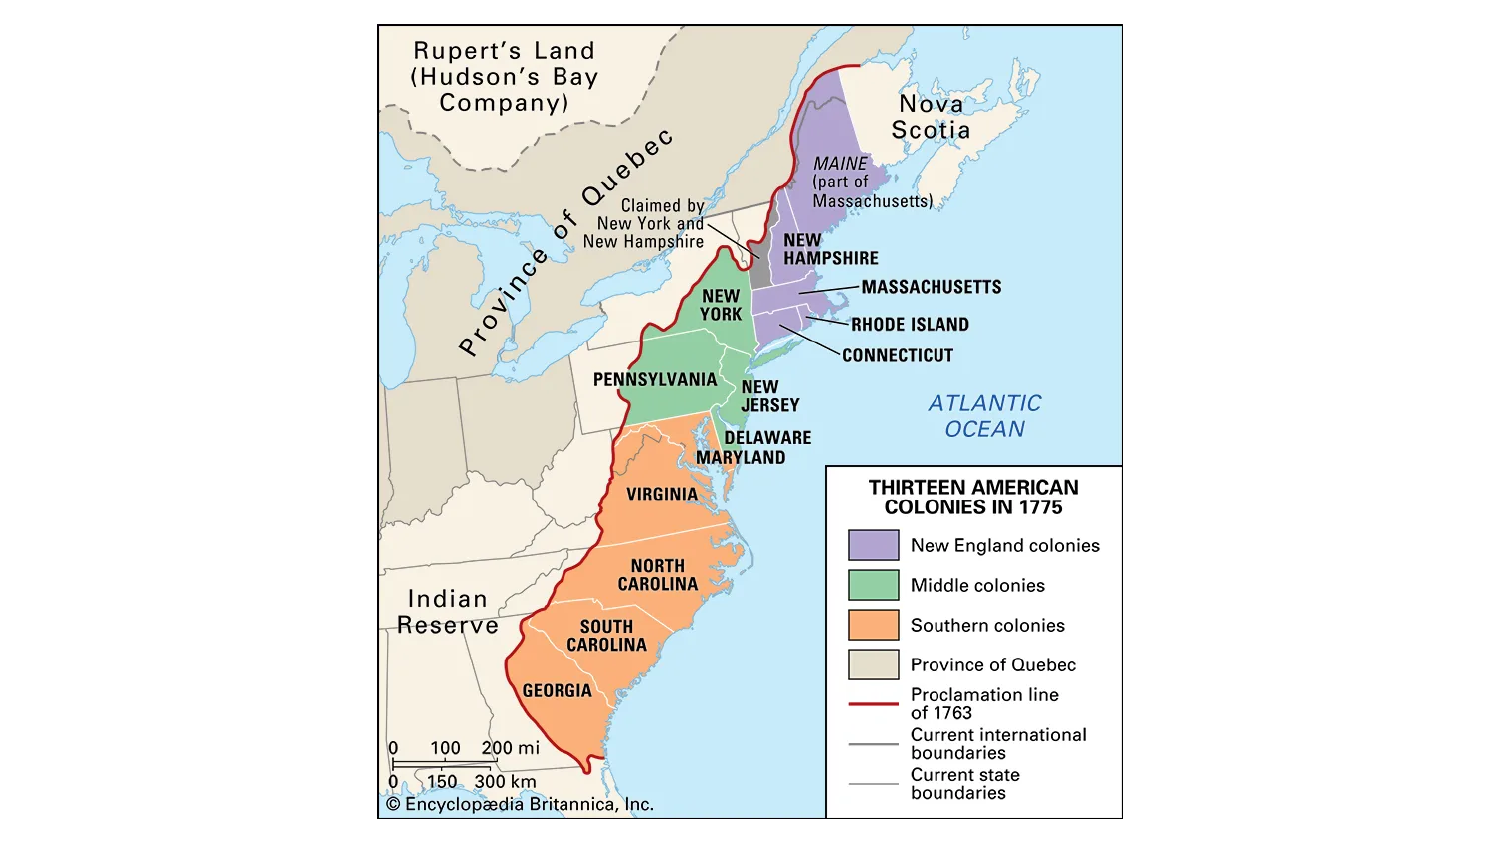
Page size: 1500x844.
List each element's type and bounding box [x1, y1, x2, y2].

picture [377, 24, 1123, 819]
